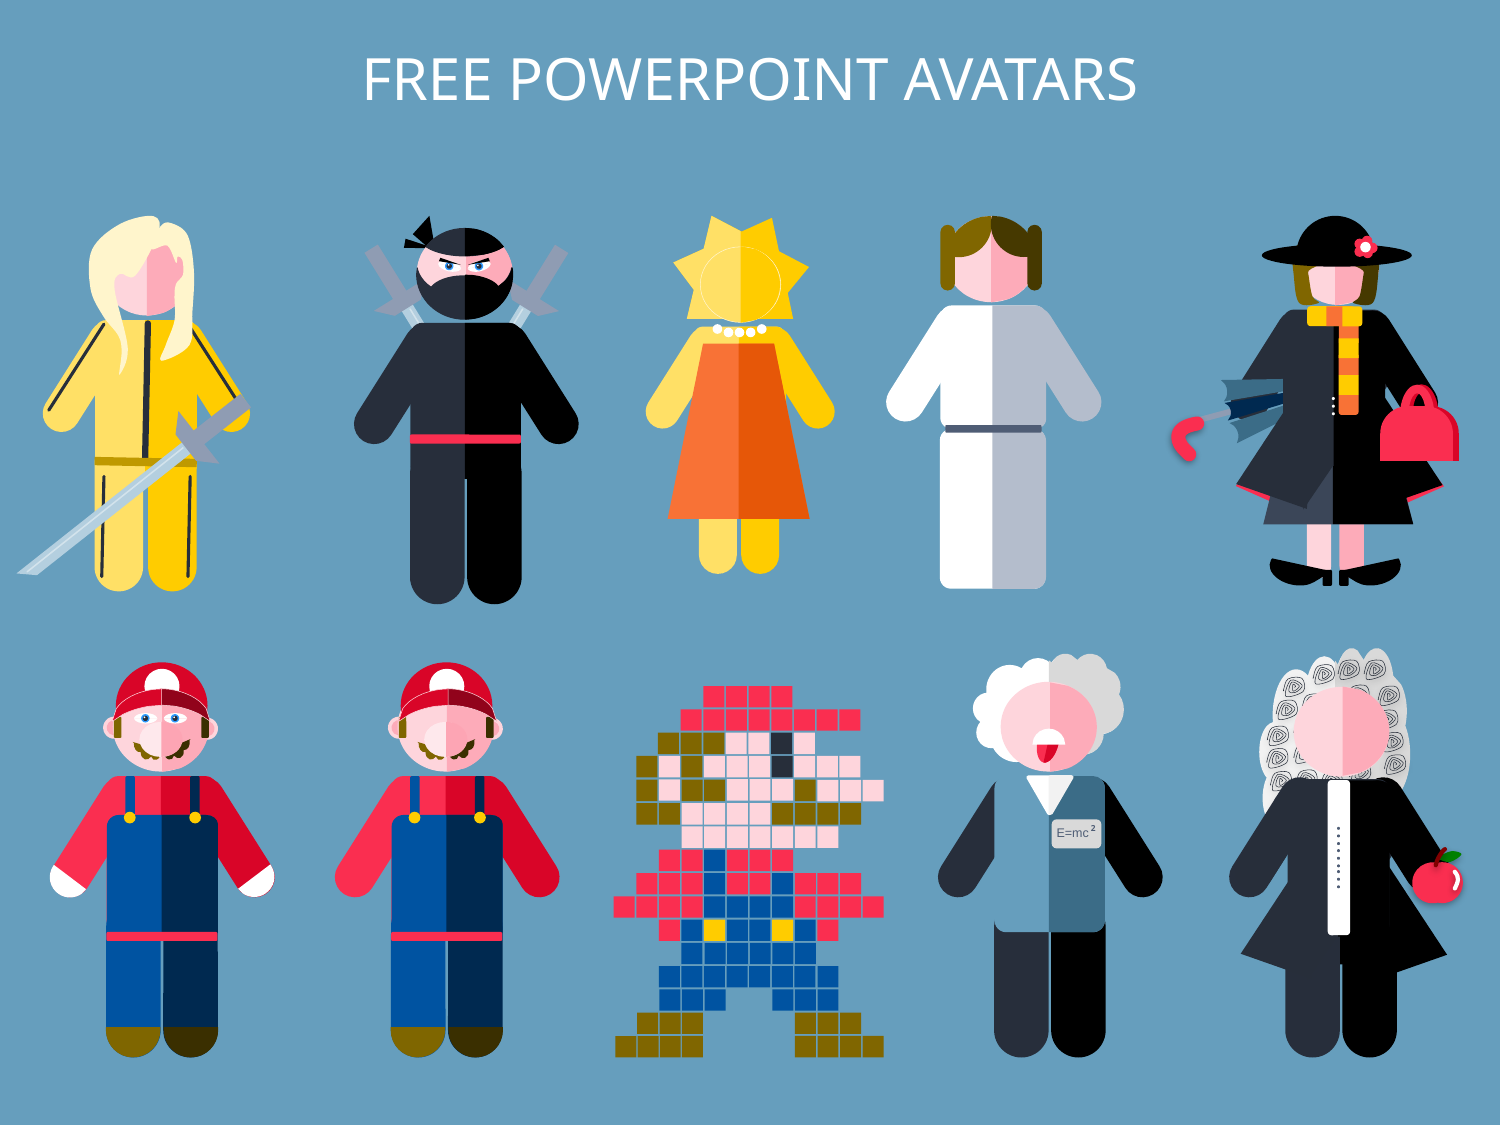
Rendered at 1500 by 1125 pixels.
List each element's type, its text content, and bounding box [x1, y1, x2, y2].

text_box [1178, 215, 1459, 587]
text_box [962, 653, 1176, 1058]
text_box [359, 662, 535, 1058]
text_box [362, 215, 571, 605]
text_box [666, 215, 814, 575]
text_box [613, 685, 884, 1058]
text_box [0, 215, 267, 592]
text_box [909, 215, 1078, 589]
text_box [1254, 647, 1462, 1058]
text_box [43, 662, 281, 1058]
text_box FREE POWERPOINT AVATARS [346, 35, 1154, 120]
